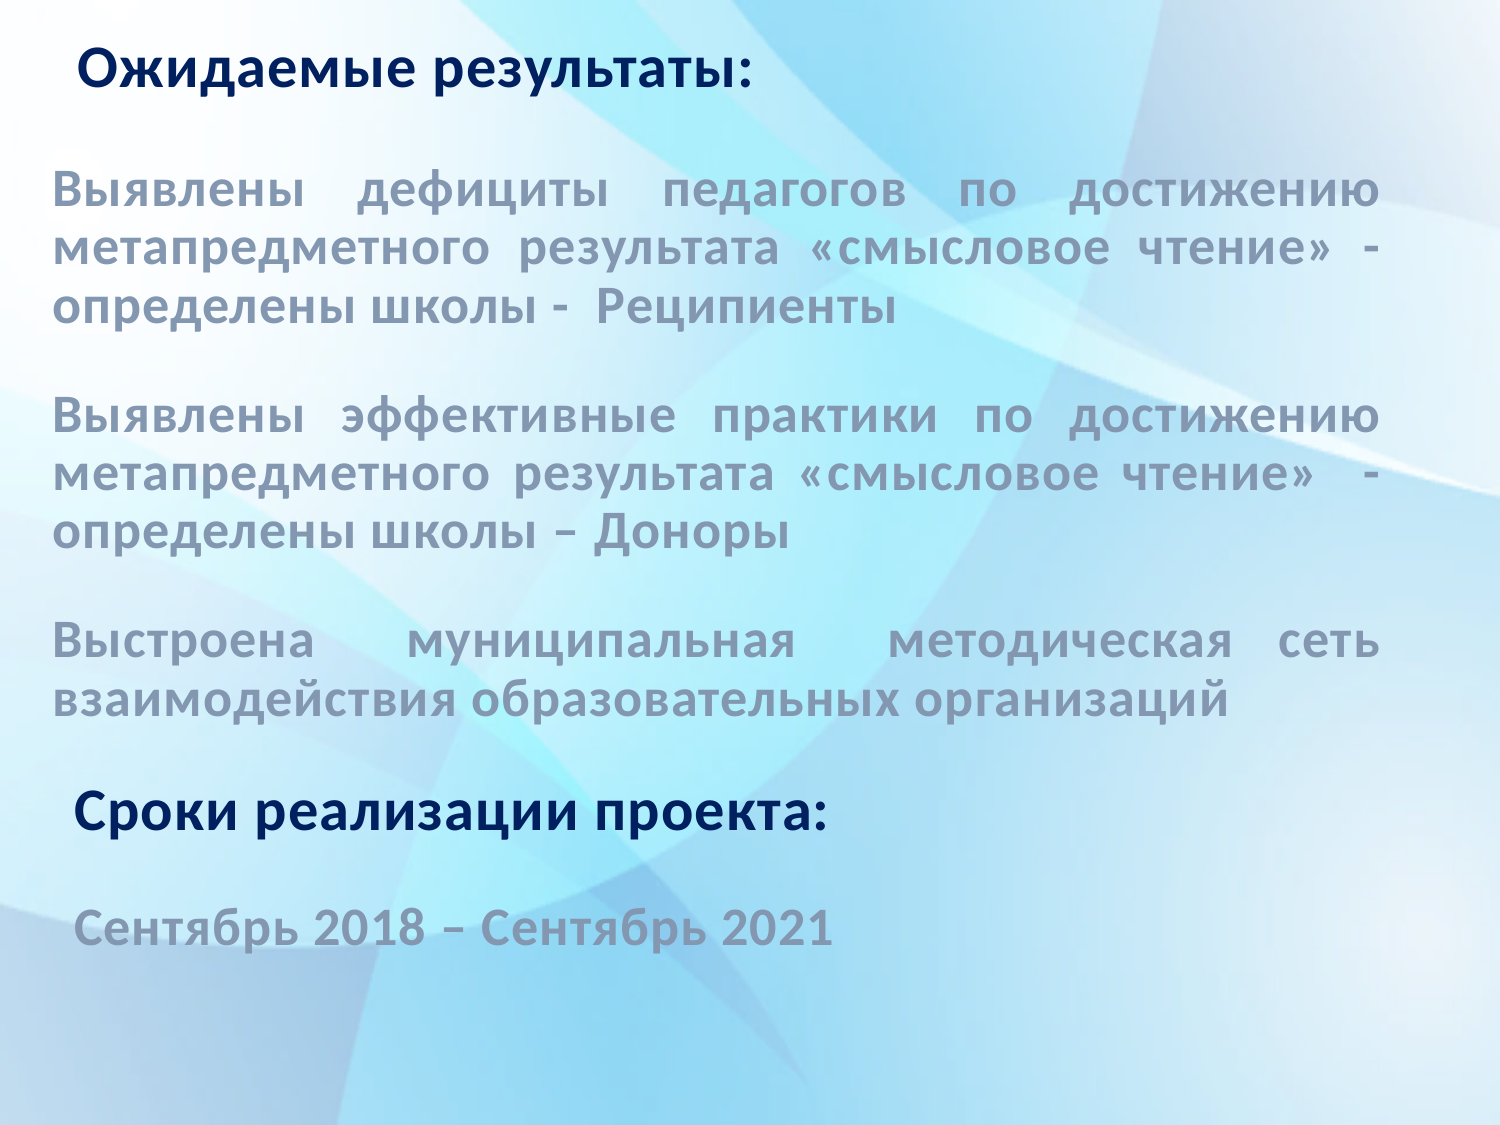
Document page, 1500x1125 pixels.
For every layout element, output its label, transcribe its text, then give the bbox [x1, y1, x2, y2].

list Выявлены дефициты педагогов по достижению метапредметного результата «смысловое чтение» - определены школы - Реципиенты Выявлены эффективные практики по достижению метапредметного результата «смысловое чтение» - определены школы – Доноры Выстроена муниципальная методическая сеть взаимодействия образовательных организаций Сроки реализации проекта: Сентябрь 2018 – Сентябрь 2021 [0, 152, 1399, 1125]
title Ожидаемые результаты: [63, 0, 1357, 137]
